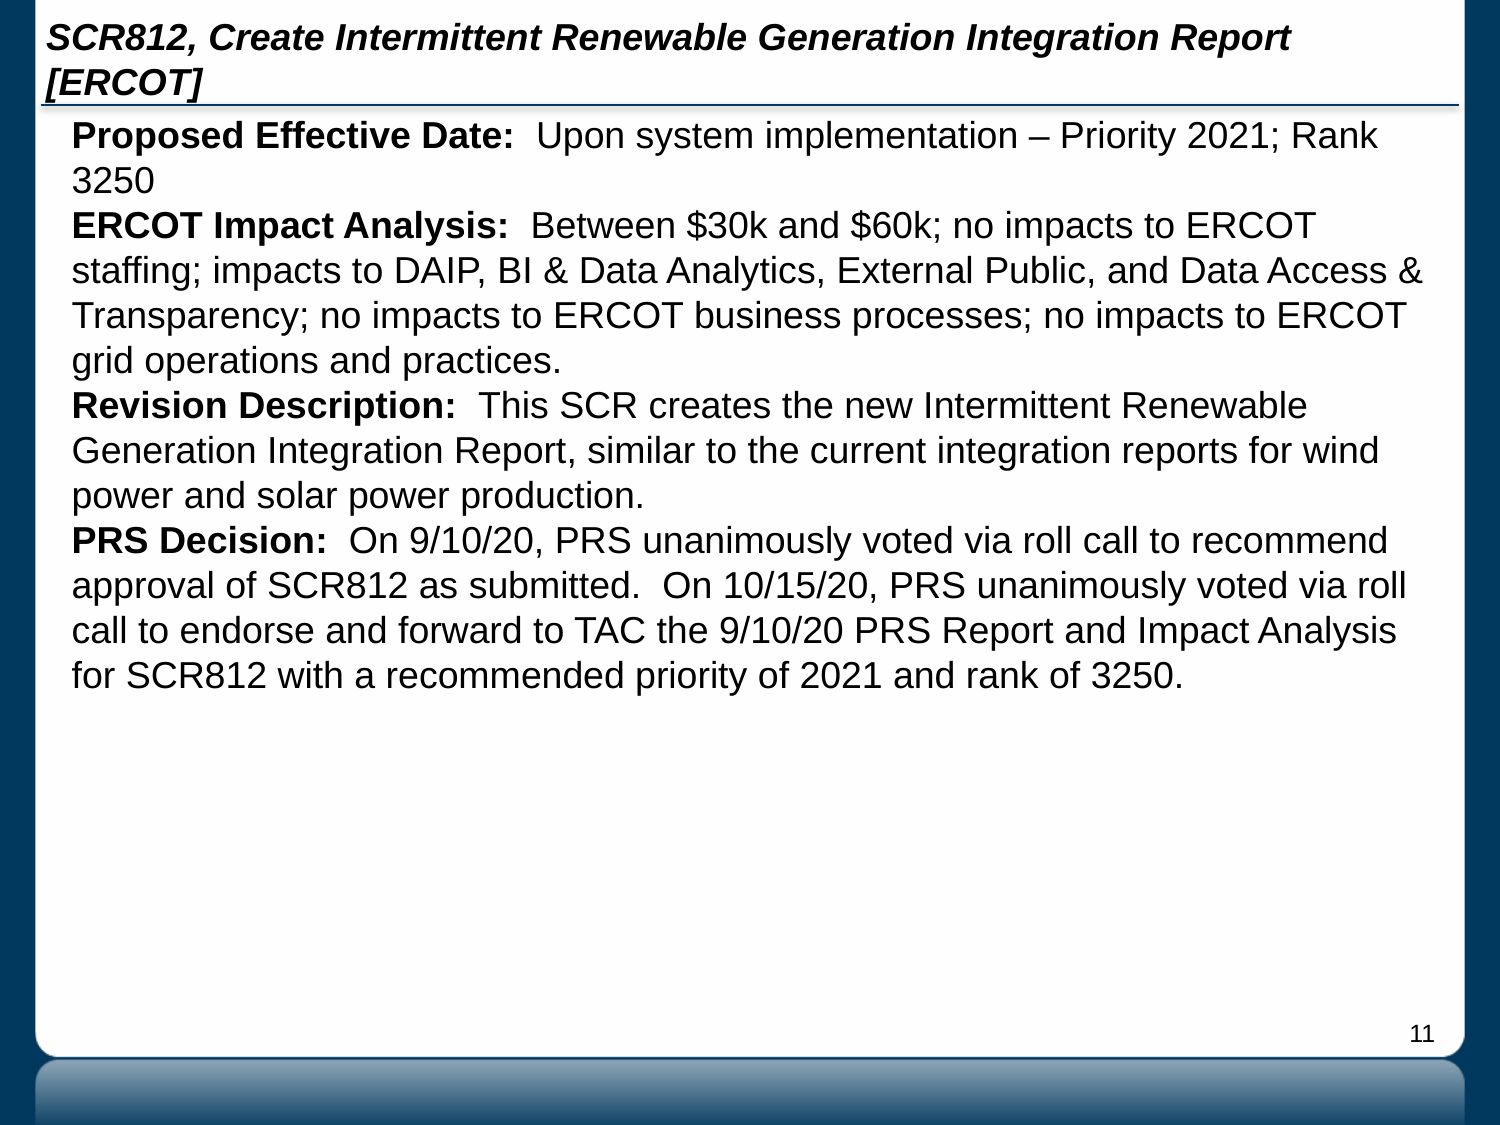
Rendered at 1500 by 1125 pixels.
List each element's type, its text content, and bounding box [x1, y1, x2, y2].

picture [35, 0, 1465, 1125]
title SCR812, Create Intermittent Renewable Generation Integration Report [ERCOT] [31, 20, 1464, 97]
text_box Proposed Effective Date: Upon system implementation – Priority 2021; Rank 3250 ERCOT Impact Analysis: Between $30k and $60k; no impacts to ERCOT staffing; impacts to DAIP, BI & Data Analytics, External Public, and Data Access & Transparency; no impacts to ERCOT business processes; no impacts to ERCOT grid operations and practices. Revision Description: This SCR creates the new Intermittent Renewable Generation Integration Report, similar to the current integration reports for wind power and solar power production. PRS Decision: On 9/10/20, PRS unanimously voted via roll call to recommend approval of SCR812 as submitted. On 10/15/20, PRS unanimously voted via roll call to endorse and forward to TAC the 9/10/20 PRS Report and Impact Analysis for SCR812 with a recommended priority of 2021 and rank of 3250. [56, 103, 1448, 704]
